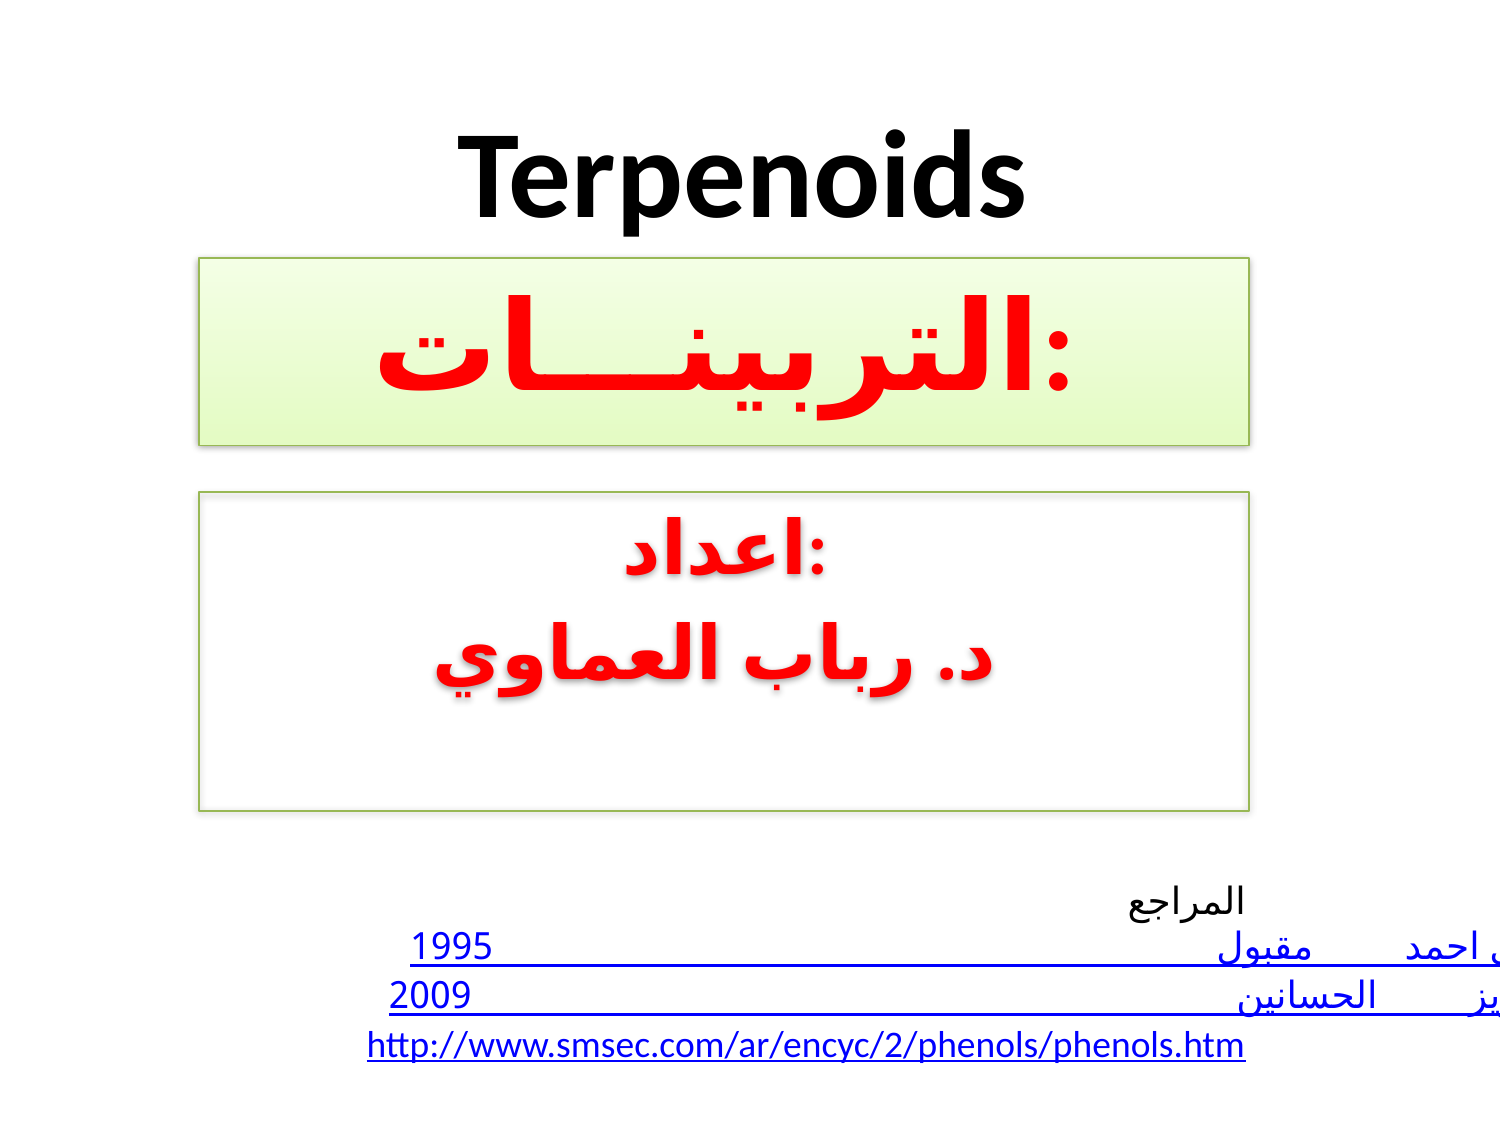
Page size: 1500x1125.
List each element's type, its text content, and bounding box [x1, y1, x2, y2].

text_box اعداد: د. رباب العماوي [198, 491, 1250, 812]
text_box المراجع كيمياء النباتات الطبيه . ا. د. مقبول احمد مقبول 1995 . النبات الاقتصادي ا. د. يوسف عبد العزيز الحسانين 2009 http://www.smsec.com/ar/encyc/2/phenols/phenols.htm [351, 869, 1261, 1072]
title Terpenoids [105, 46, 1381, 288]
subtitle التربينـــات: [198, 257, 1250, 446]
